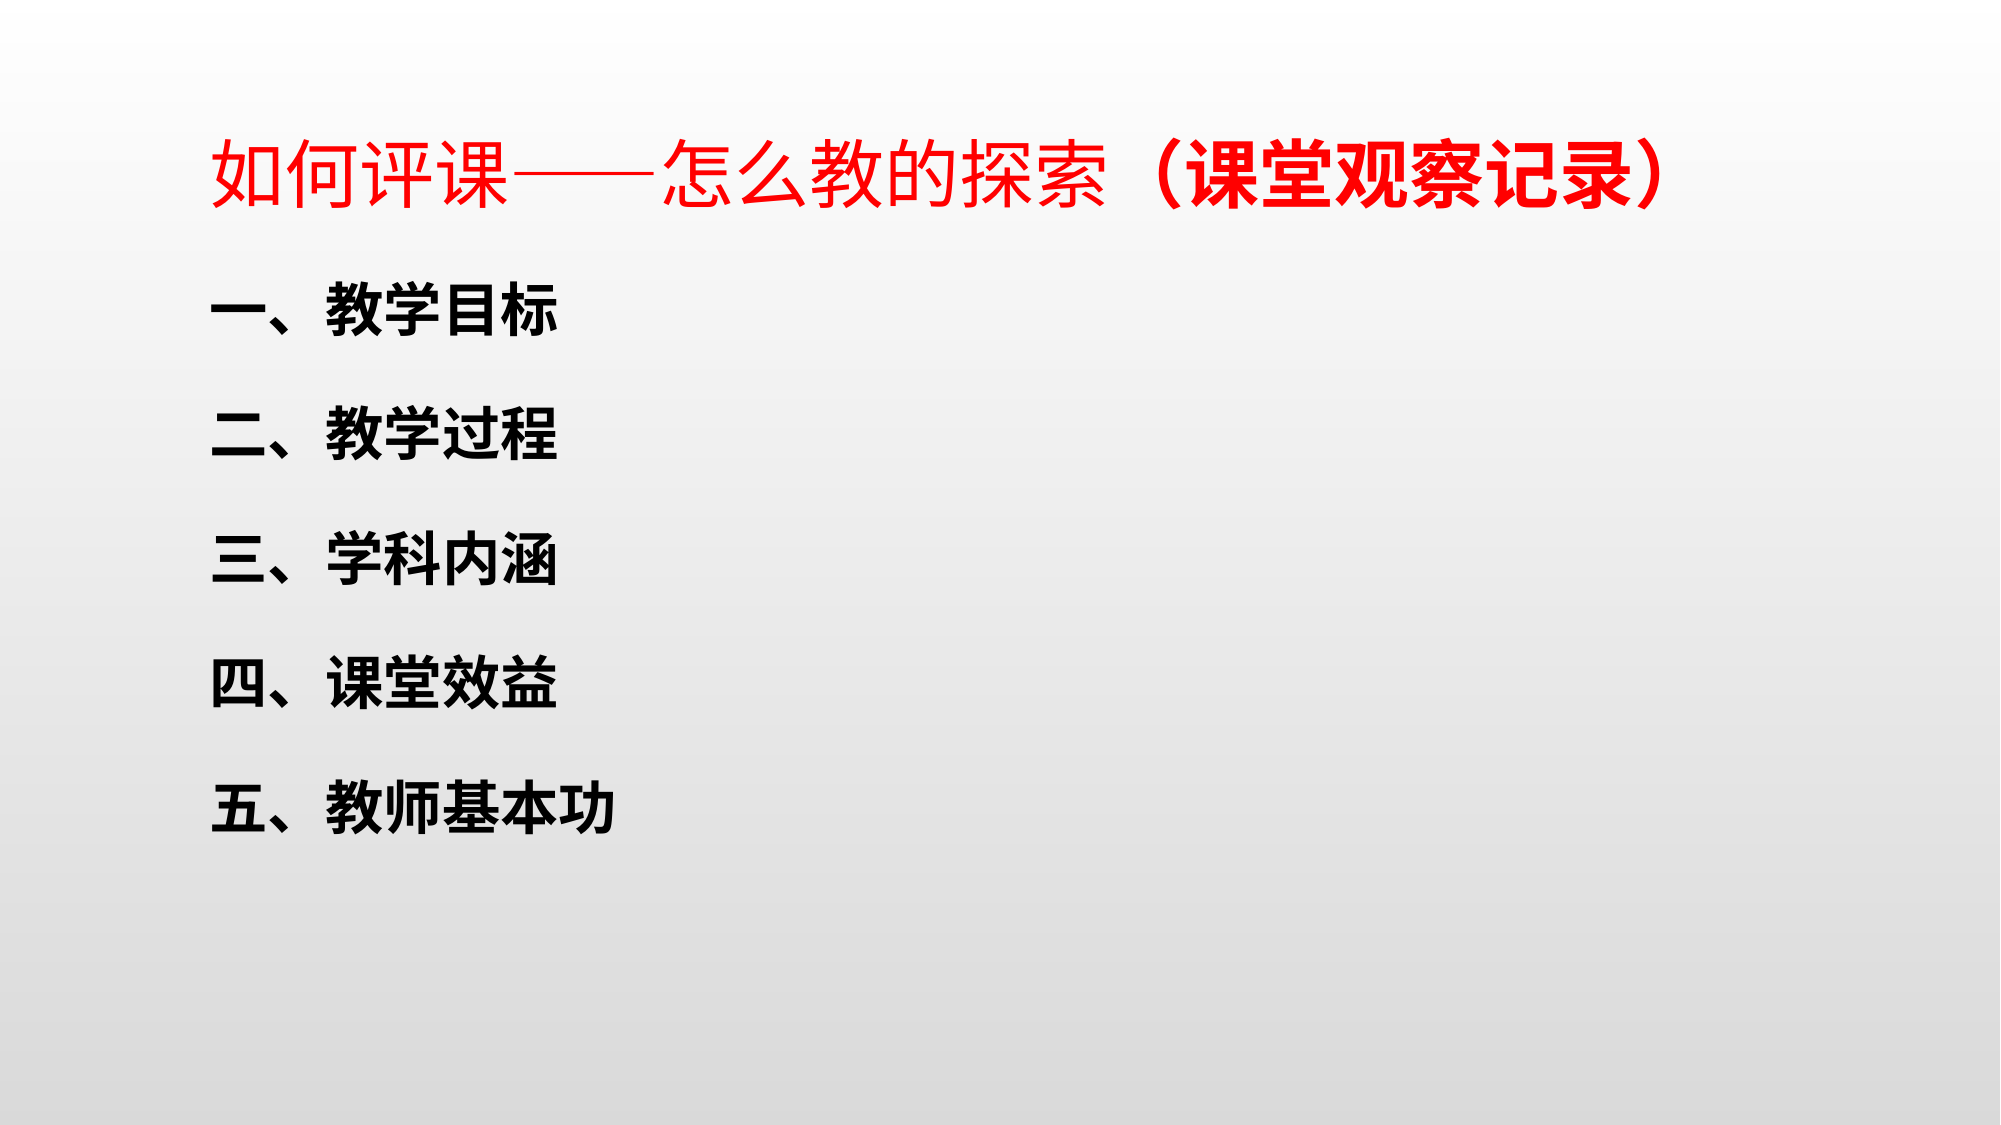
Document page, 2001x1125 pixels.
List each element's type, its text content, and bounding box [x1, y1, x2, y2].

text_box 三、学科内涵 [194, 514, 972, 600]
text_box 如何评课——怎么教的探索（课堂观察记录） [194, 120, 1862, 226]
text_box 一、教学目标 [194, 265, 972, 351]
text_box 二、教学过程 [194, 390, 972, 475]
text_box 四、课堂效益 [194, 639, 972, 724]
text_box 五、教师基本功 [194, 763, 972, 849]
